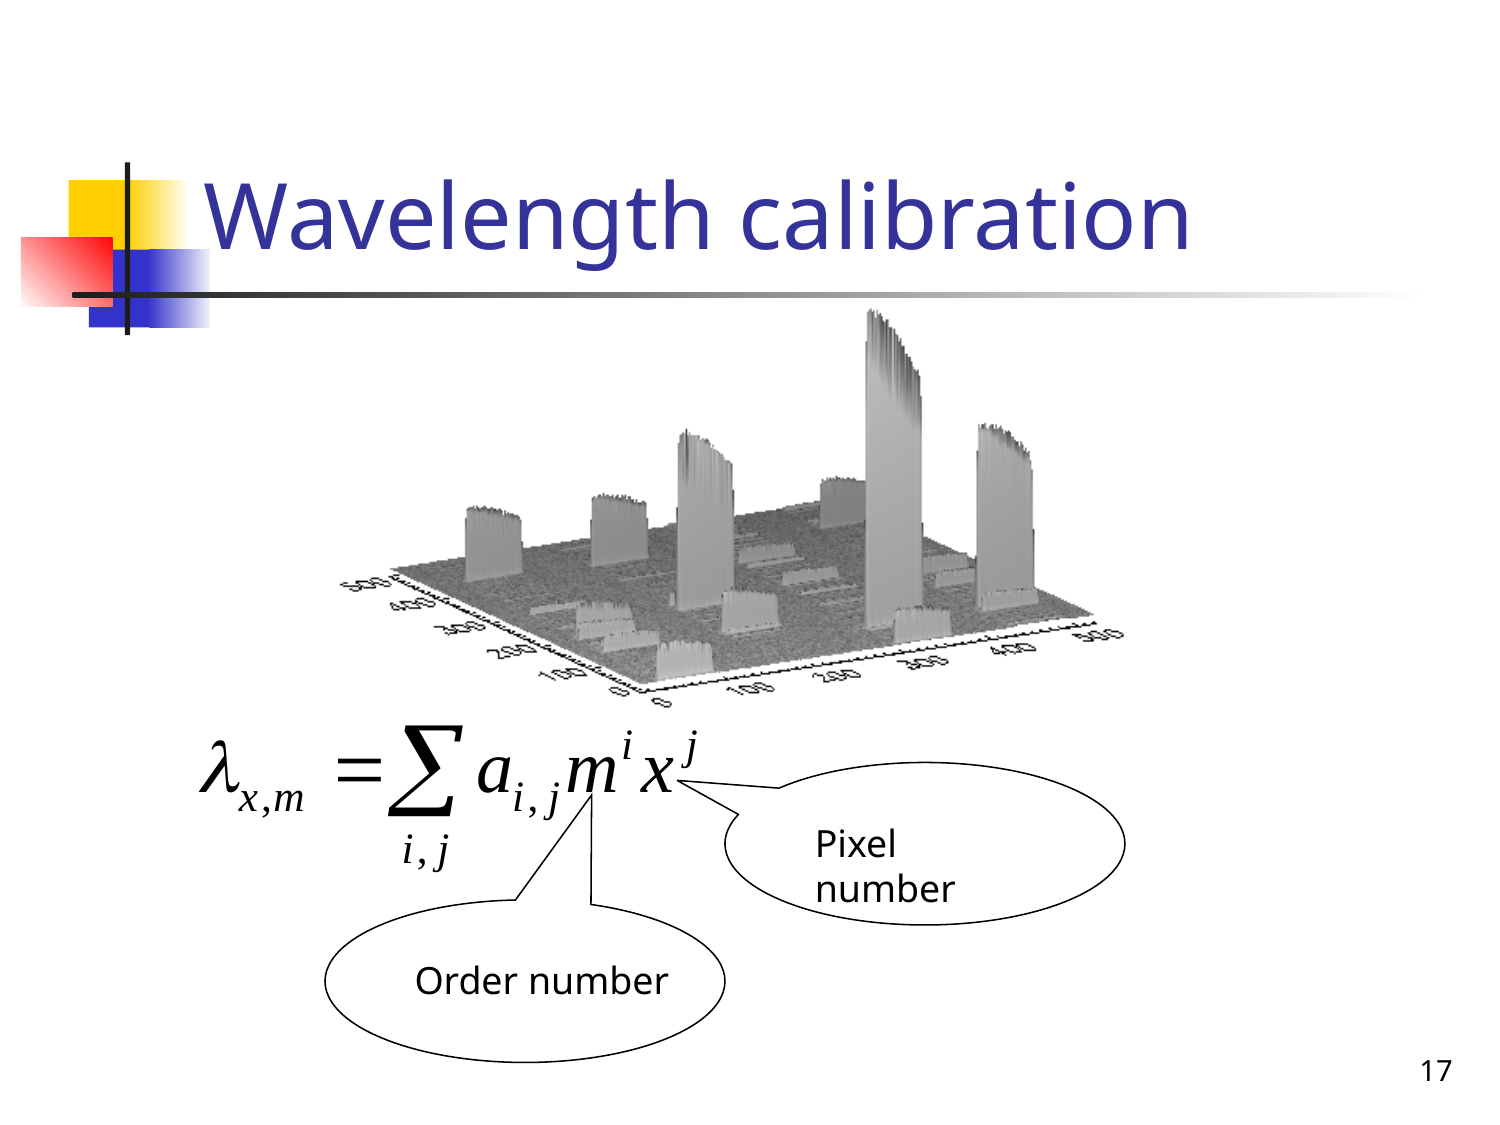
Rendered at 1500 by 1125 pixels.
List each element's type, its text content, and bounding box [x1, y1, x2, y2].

picture [324, 299, 1138, 751]
slide_number 17 [1155, 1024, 1468, 1100]
title Wavelength calibration [188, 35, 1468, 275]
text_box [187, 712, 1126, 1063]
